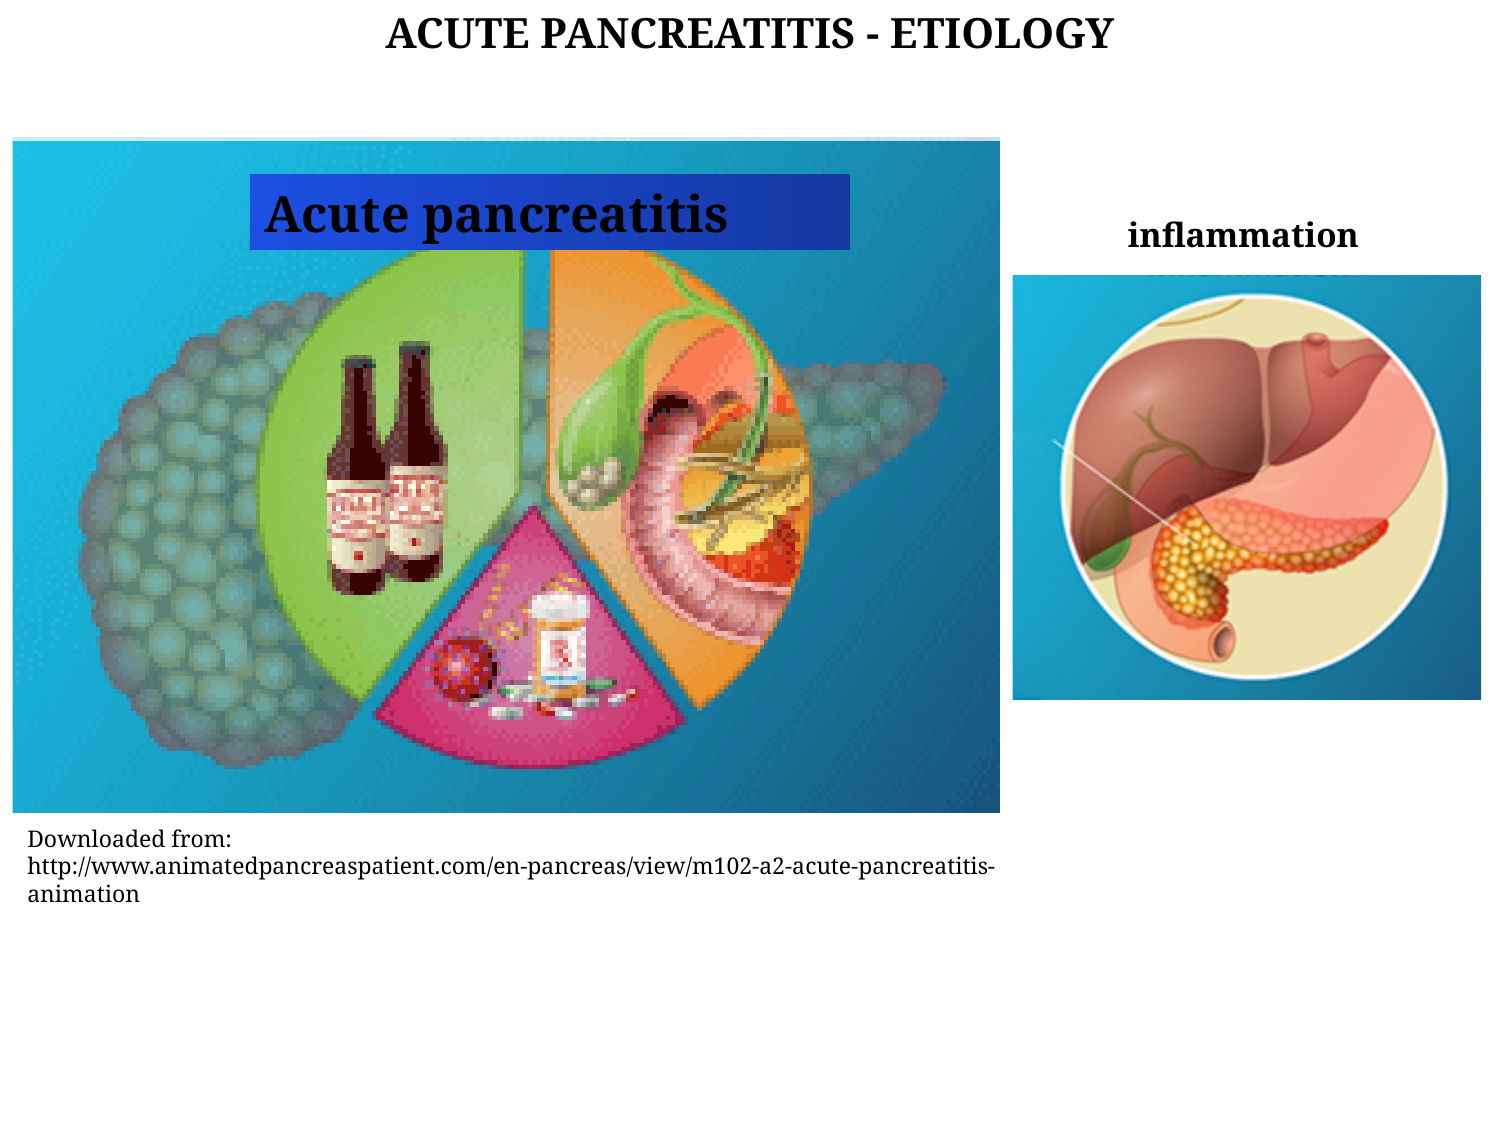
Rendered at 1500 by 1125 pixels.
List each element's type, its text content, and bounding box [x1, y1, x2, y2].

text_box ACUTE PANCREATITIS - ETIOLOGY [0, 0, 1500, 63]
picture [1012, 274, 1482, 701]
picture [12, 137, 1001, 813]
text_box Downloaded from: http://www.animatedpancreaspatient.com/en-pancreas/view/m102-a2-acute-pancreatitis-animation [12, 816, 1088, 914]
text_box inflammation [1024, 206, 1463, 262]
